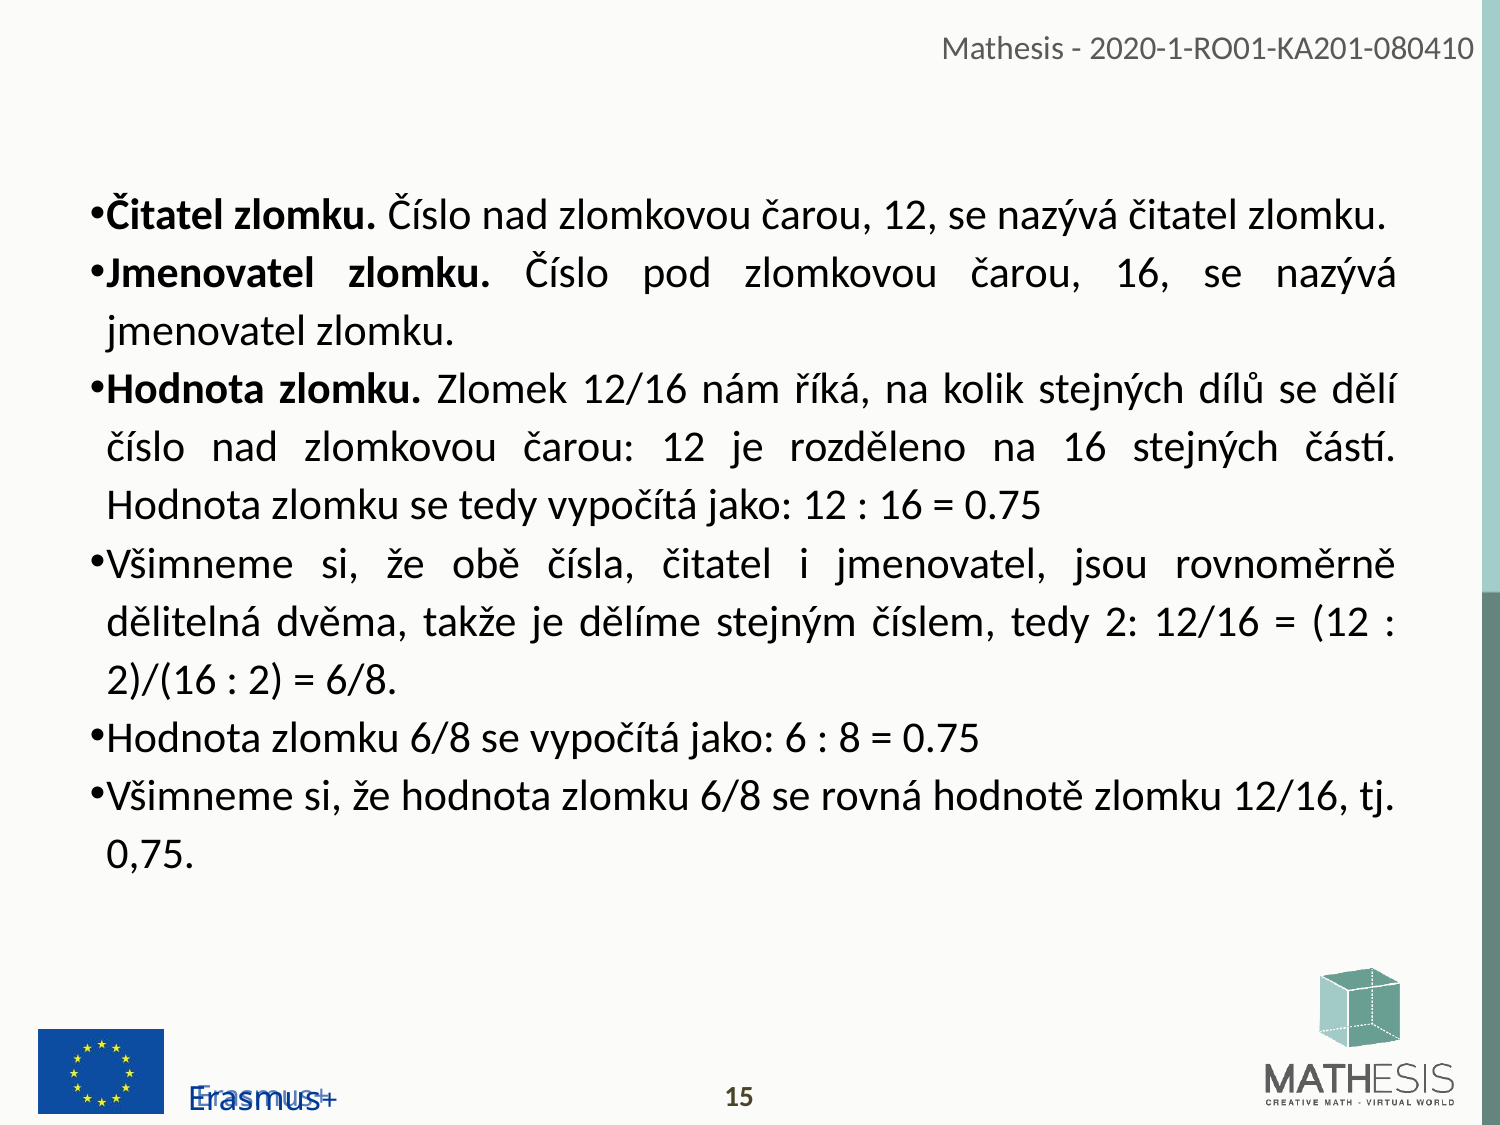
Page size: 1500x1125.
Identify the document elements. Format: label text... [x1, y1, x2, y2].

list Čitatel zlomku. Číslo nad zlomkovou čarou, 12, se nazývá čitatel zlomku. Jmenovatel zlomku. Číslo pod zlomkovou čarou, 16, se nazývá jmenovatel zlomku. Hodnota zlomku. Zlomek 12/16 nám říká, na kolik stejných dílů se dělí číslo nad zlomkovou čarou: 12 je rozděleno na 16 stejných částí. Hodnota zlomku se tedy vypočítá jako: 12 : 16 = 0.75 Všimneme si, že obě čísla, čitatel i jmenovatel, jsou rovnoměrně dělitelná dvěma, takže je dělíme stejným číslem, tedy 2: 12/16 = (12 : 2)/(16 : 2) = 6/8. Hodnota zlomku 6/8 se vypočítá jako: 6 : 8 = 0.75 Všimneme si, že hodnota zlomku 6/8 se rovná hodnotě zlomku 12/16, tj. 0,75. [75, 173, 1425, 953]
picture [38, 1029, 164, 1114]
